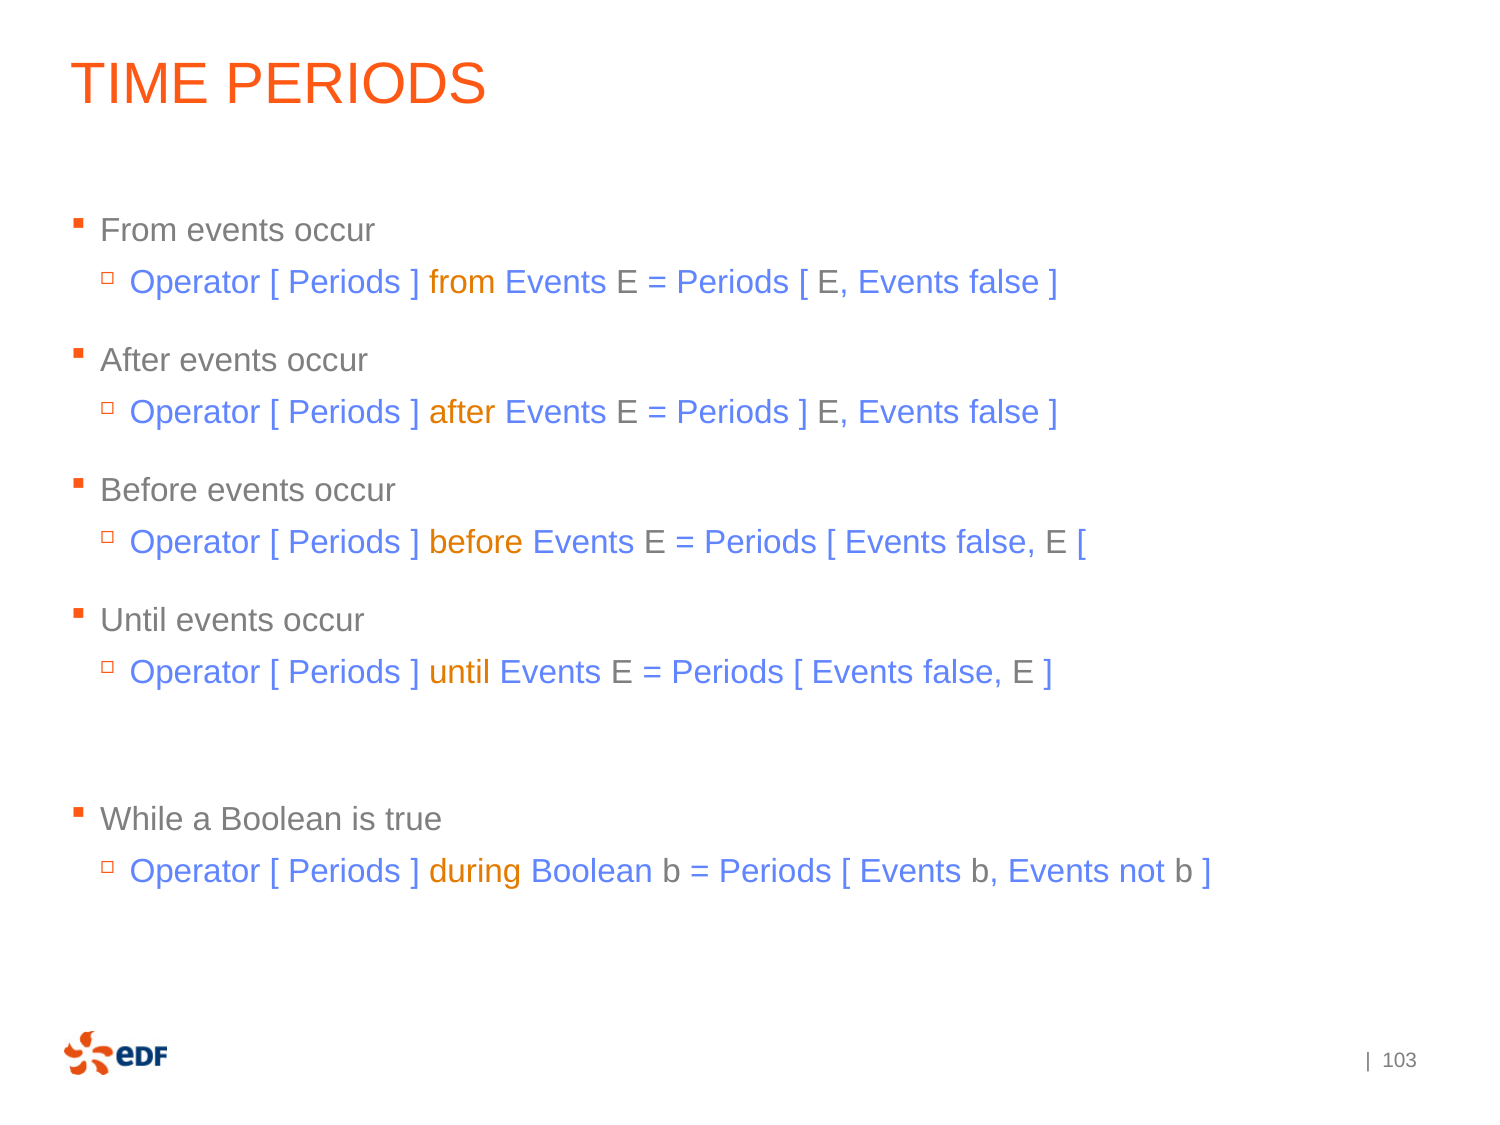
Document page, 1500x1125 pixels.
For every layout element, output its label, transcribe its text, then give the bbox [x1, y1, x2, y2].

title Time periods [64, 45, 1436, 185]
picture [64, 1031, 167, 1075]
list From events occur Operator [ Periods ] from Events E = Periods [ E, Events false ] After events occur Operator [ Periods ] after Events E = Periods ] E, Events false ] Before events occur Operator [ Periods ] before Events E = Periods [ Events false, E [ Until events occur Operator [ Periods ] until Events E = Periods [ Events false, E ] While a Boolean is true Operator [ Periods ] during Boolean b = Periods [ Events b, Events not b ] [64, 208, 1436, 1005]
